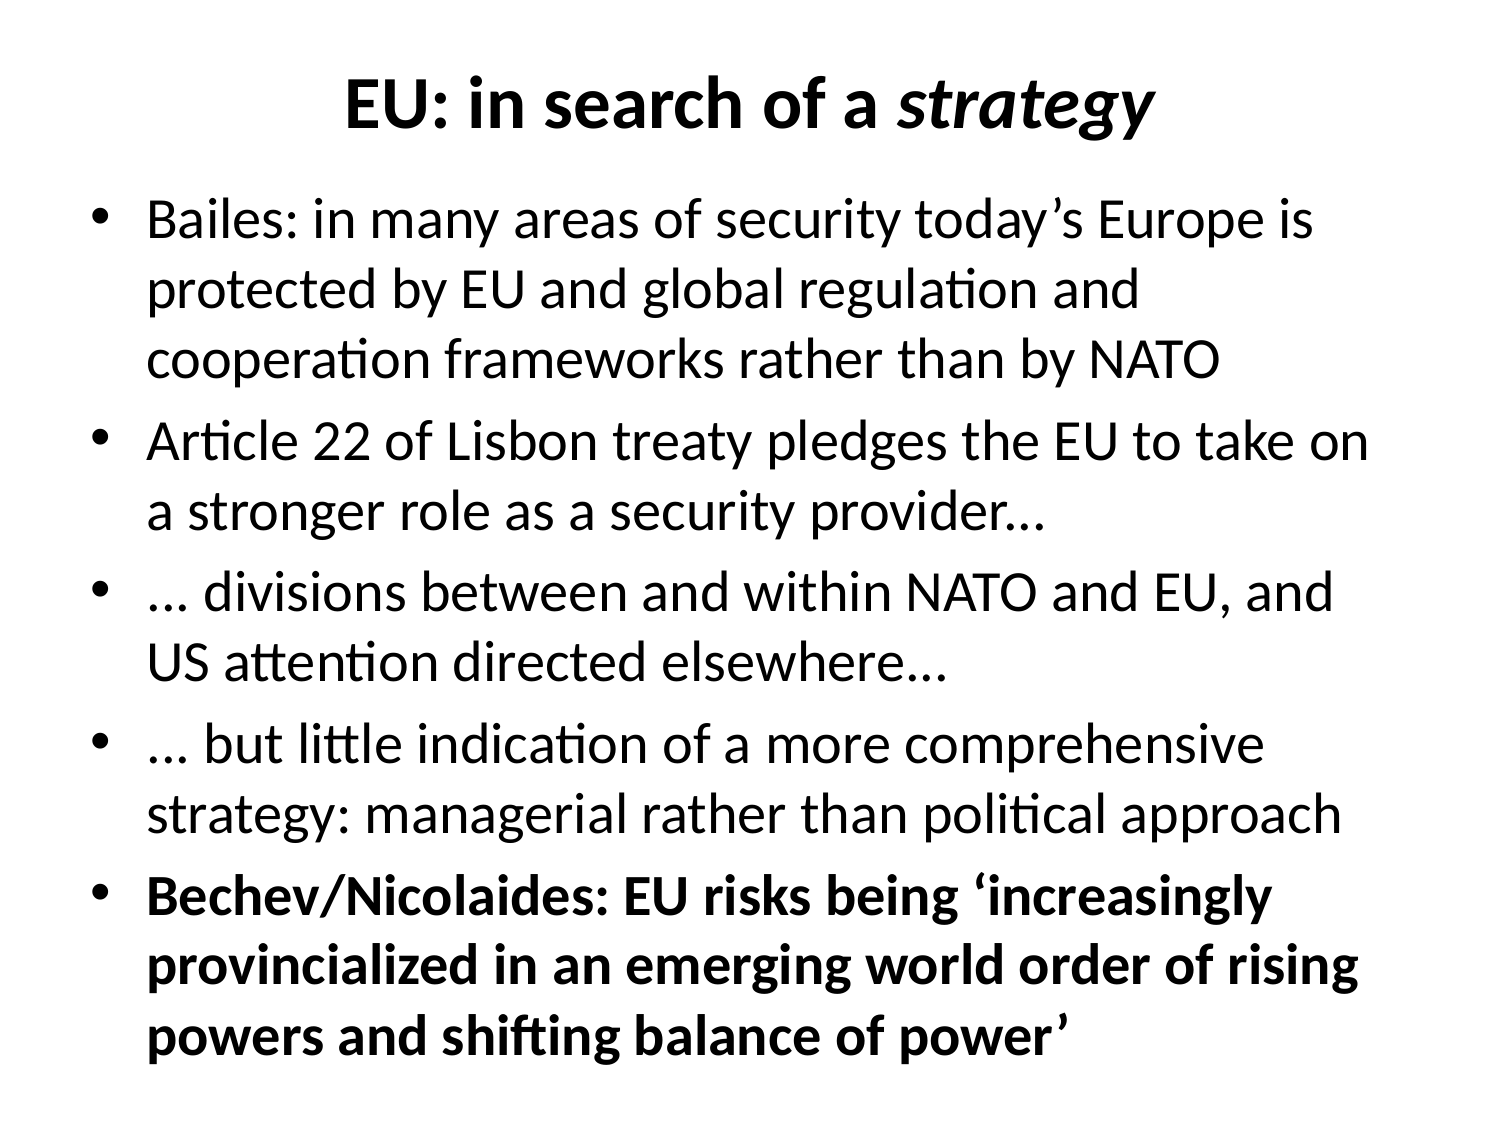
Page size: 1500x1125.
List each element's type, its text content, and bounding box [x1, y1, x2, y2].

list Bailes: in many areas of security today’s Europe is protected by EU and global regulation and cooperation frameworks rather than by NATO Article 22 of Lisbon treaty pledges the EU to take on a stronger role as a security provider... ... divisions between and within NATO and EU, and US attention directed elsewhere... ... but little indication of a more comprehensive strategy: managerial rather than political approach Bechev/Nicolaides: EU risks being ‘increasingly provincialized in an emerging world order of rising powers and shifting balance of power’ [75, 172, 1425, 1083]
title EU: in search of a strategy [75, 0, 1425, 172]
